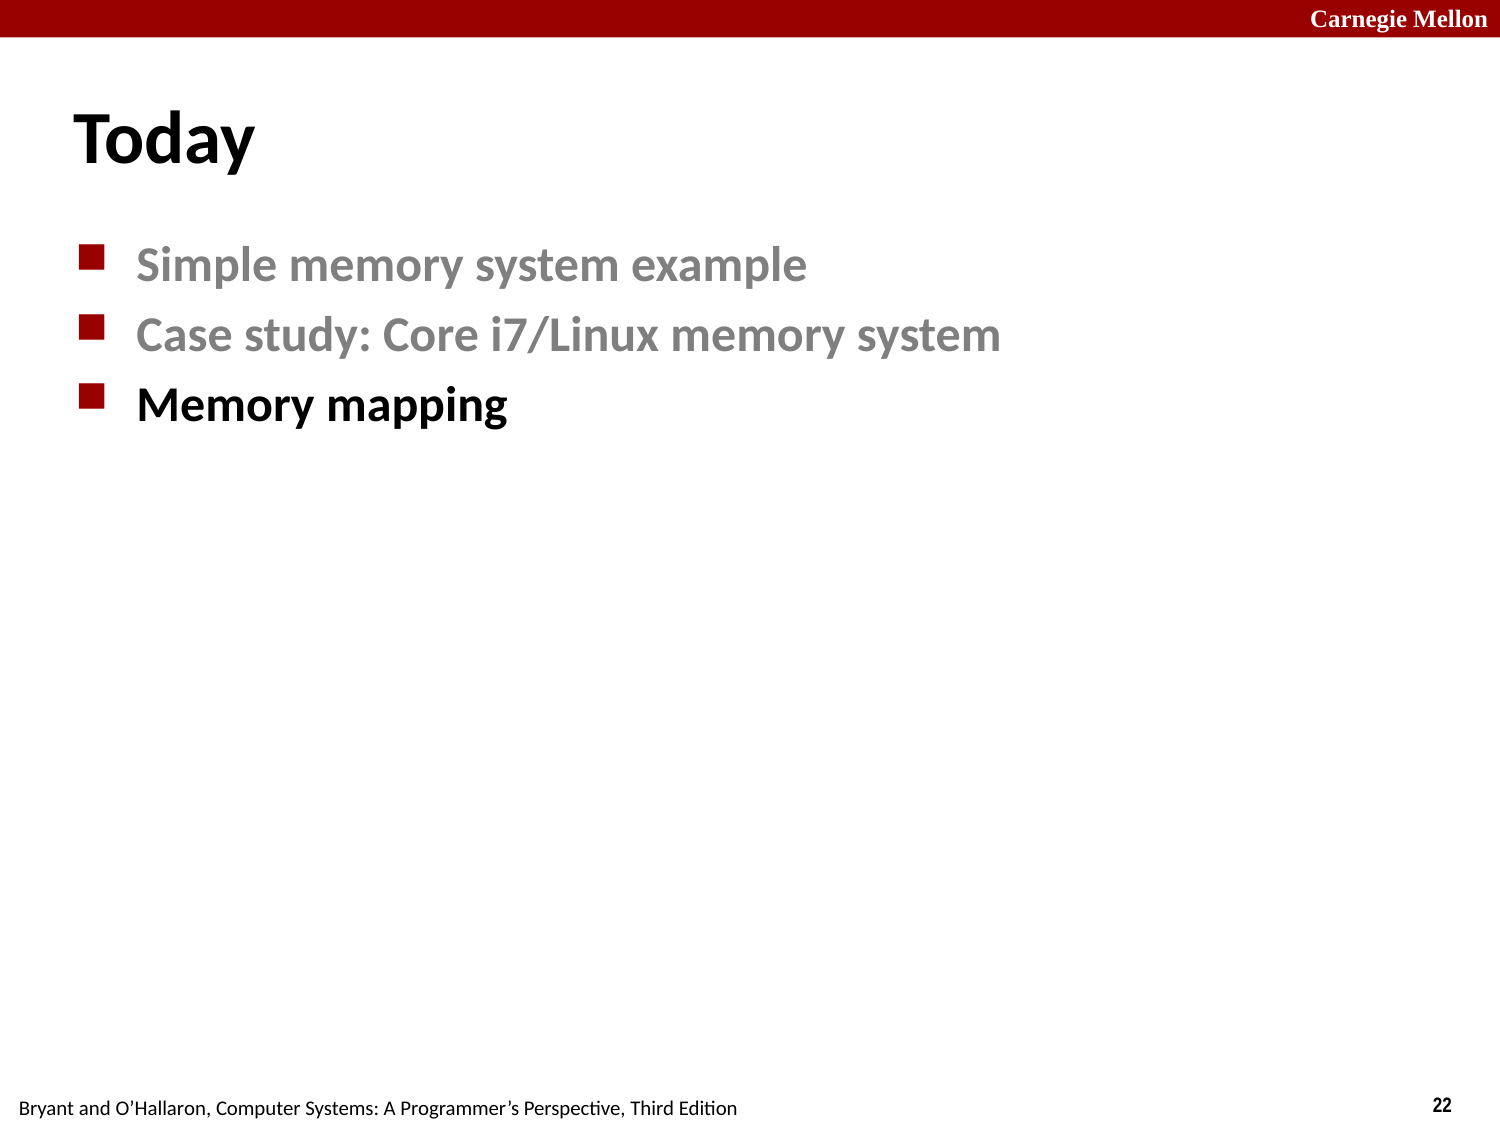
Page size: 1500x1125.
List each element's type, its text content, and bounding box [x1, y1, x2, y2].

list Simple memory system example Case study: Core i7/Linux memory system Memory mapping [64, 223, 1361, 1040]
title Today [58, 71, 1305, 197]
